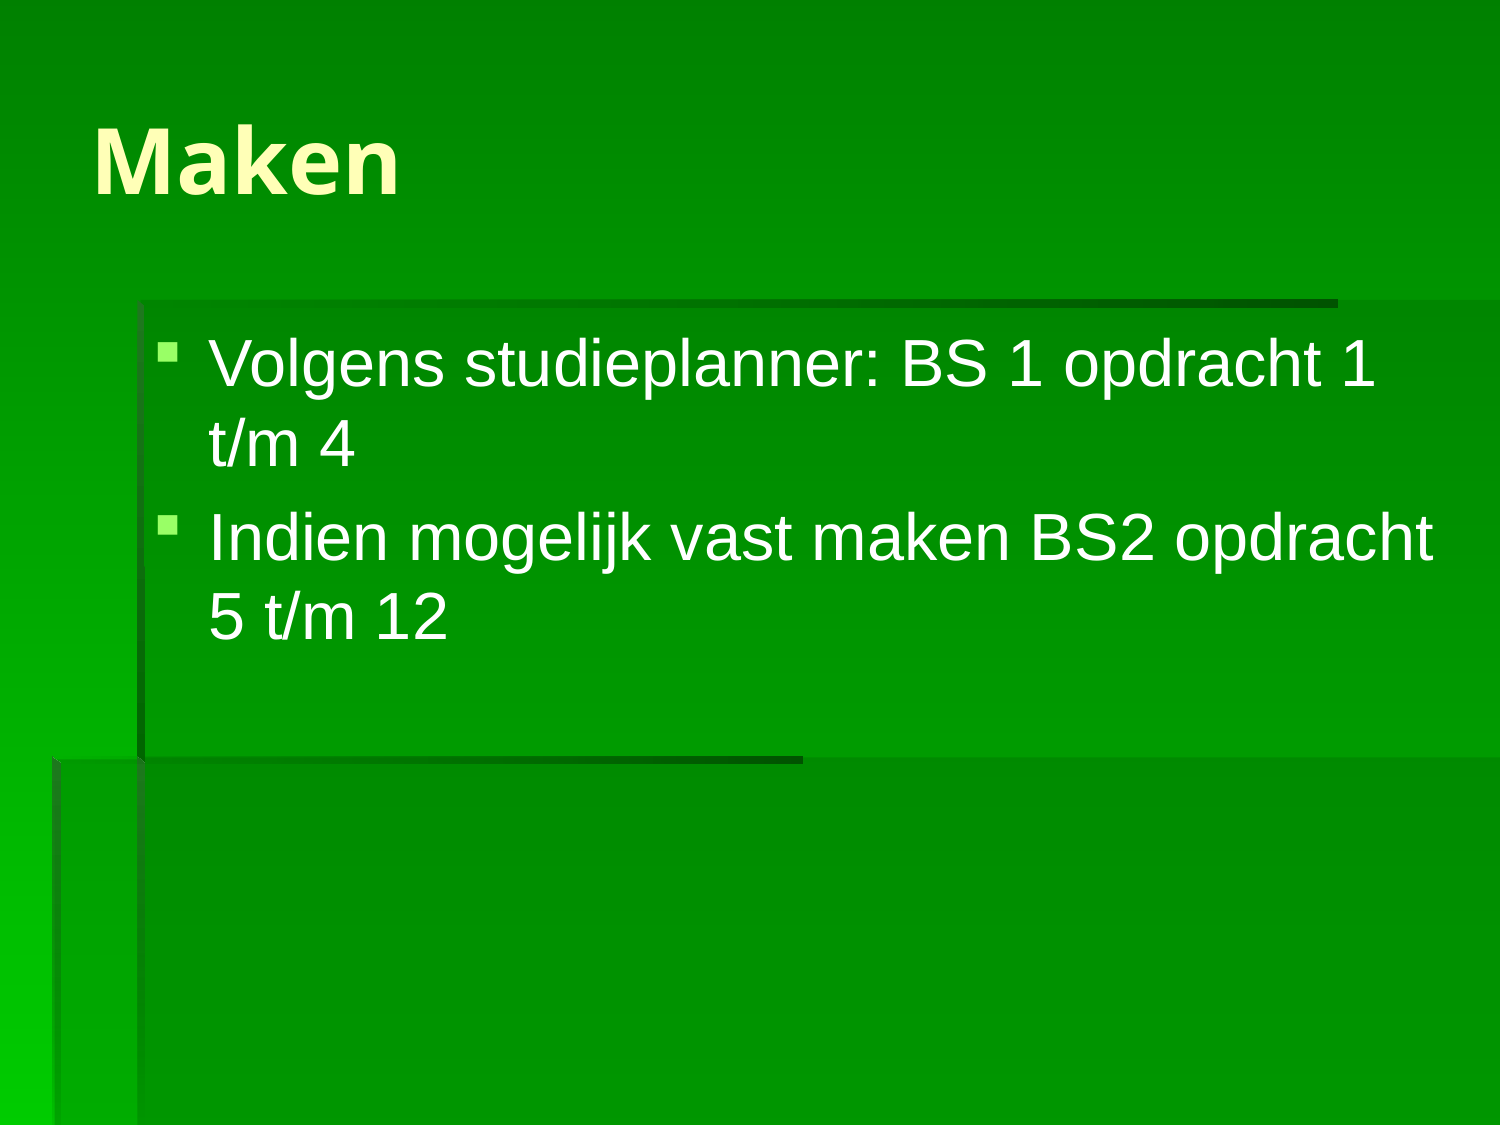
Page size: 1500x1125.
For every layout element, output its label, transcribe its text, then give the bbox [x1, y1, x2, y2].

title Maken [75, 40, 1451, 275]
list Volgens studieplanner: BS 1 opdracht 1 t/m 4 Indien mogelijk vast maken BS2 opdracht 5 t/m 12 [137, 312, 1451, 1000]
